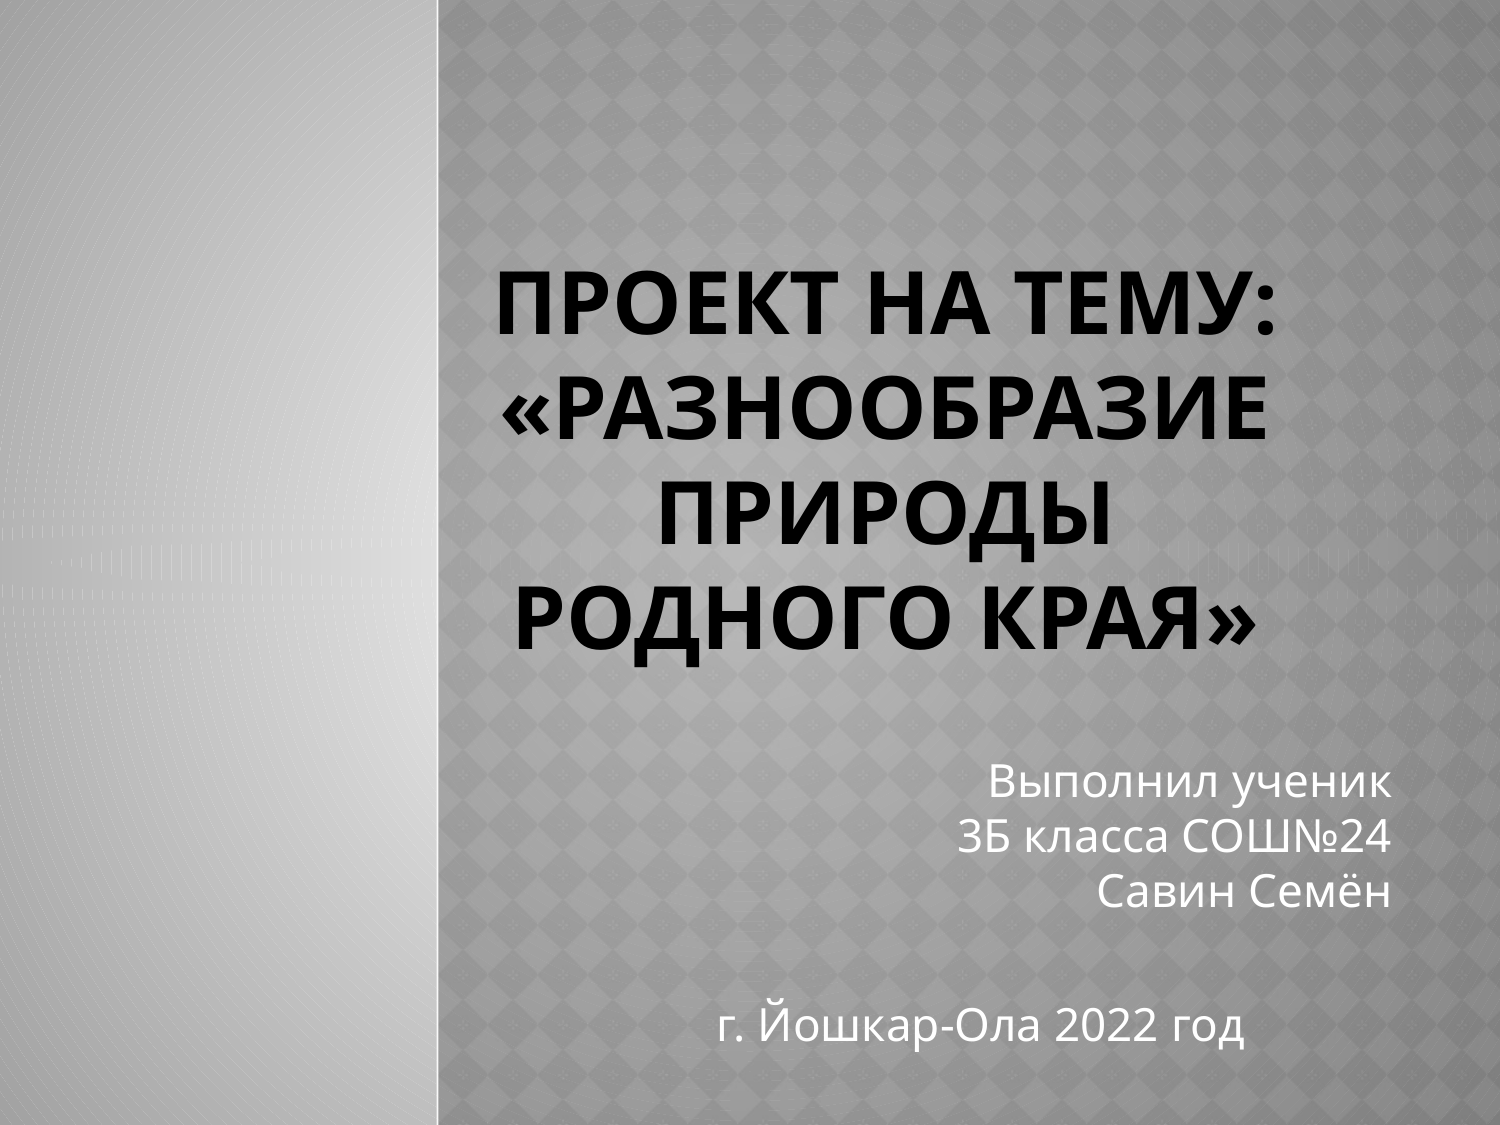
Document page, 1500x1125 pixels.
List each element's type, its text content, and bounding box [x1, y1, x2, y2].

title проект на тему: «Разнообразие природы родного края» [466, 196, 1304, 667]
subtitle Выполнил ученик 3Б класса СОШ№24 Савин Семён г. Йошкар-Ола 2022 год [561, 751, 1401, 1094]
